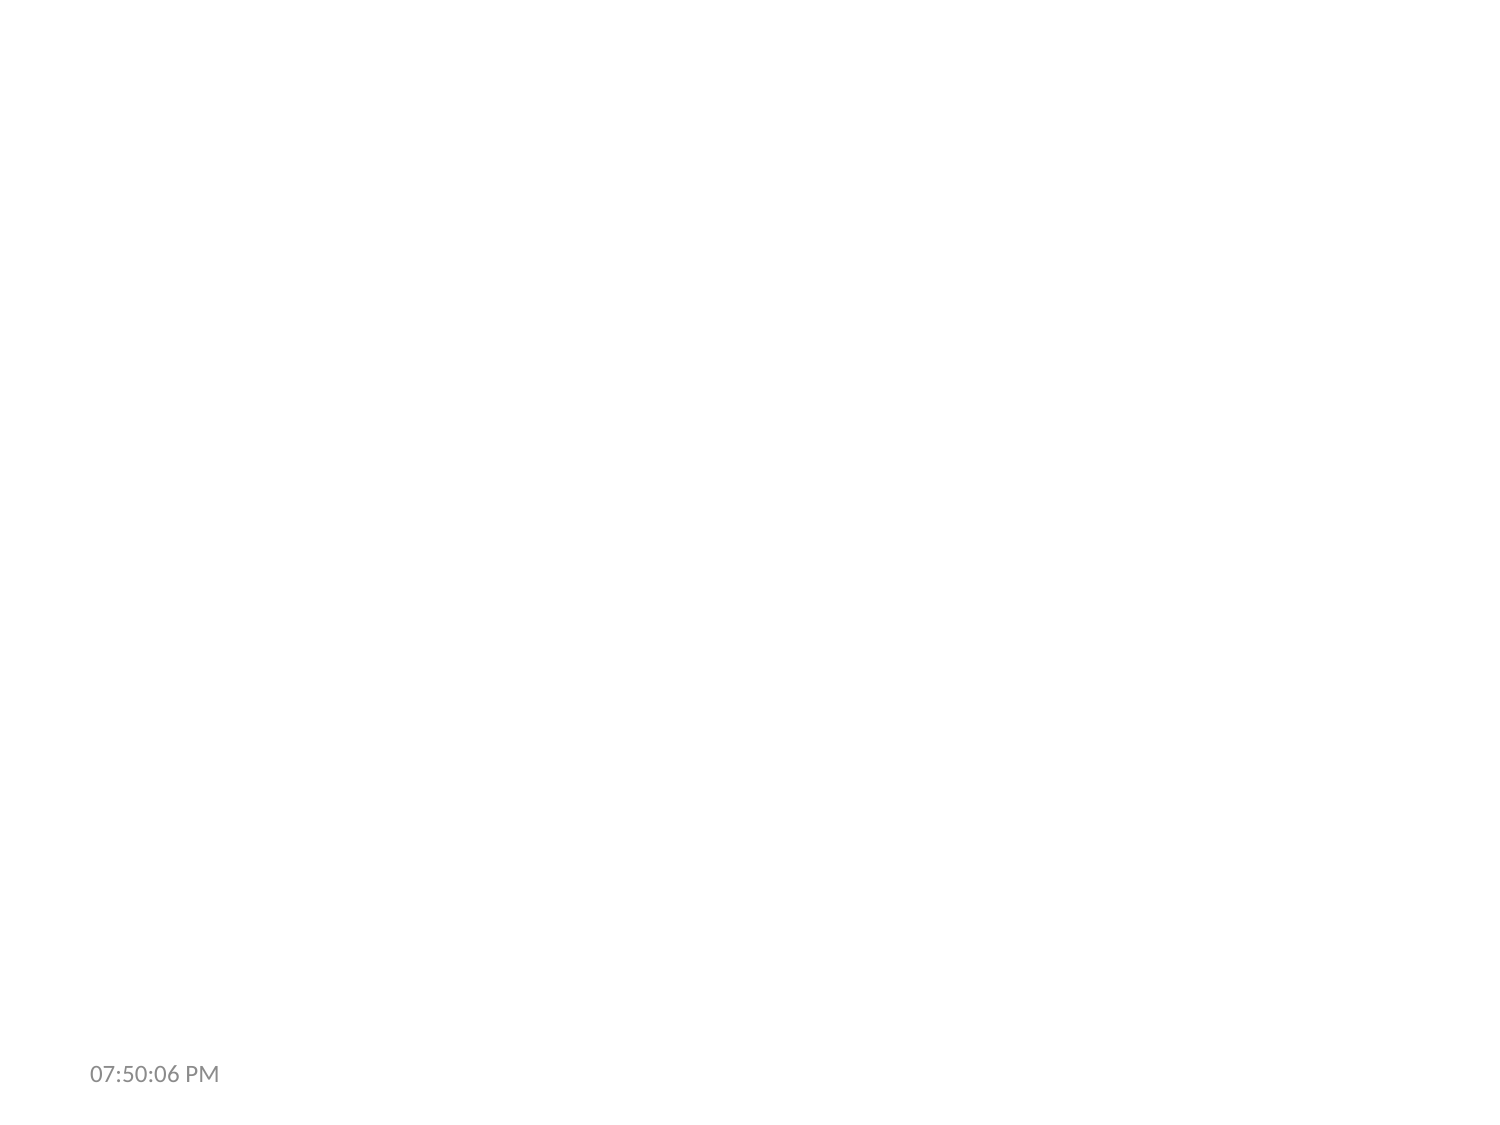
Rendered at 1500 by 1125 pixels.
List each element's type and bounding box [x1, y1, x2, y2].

slide_number [75, 1042, 425, 1103]
